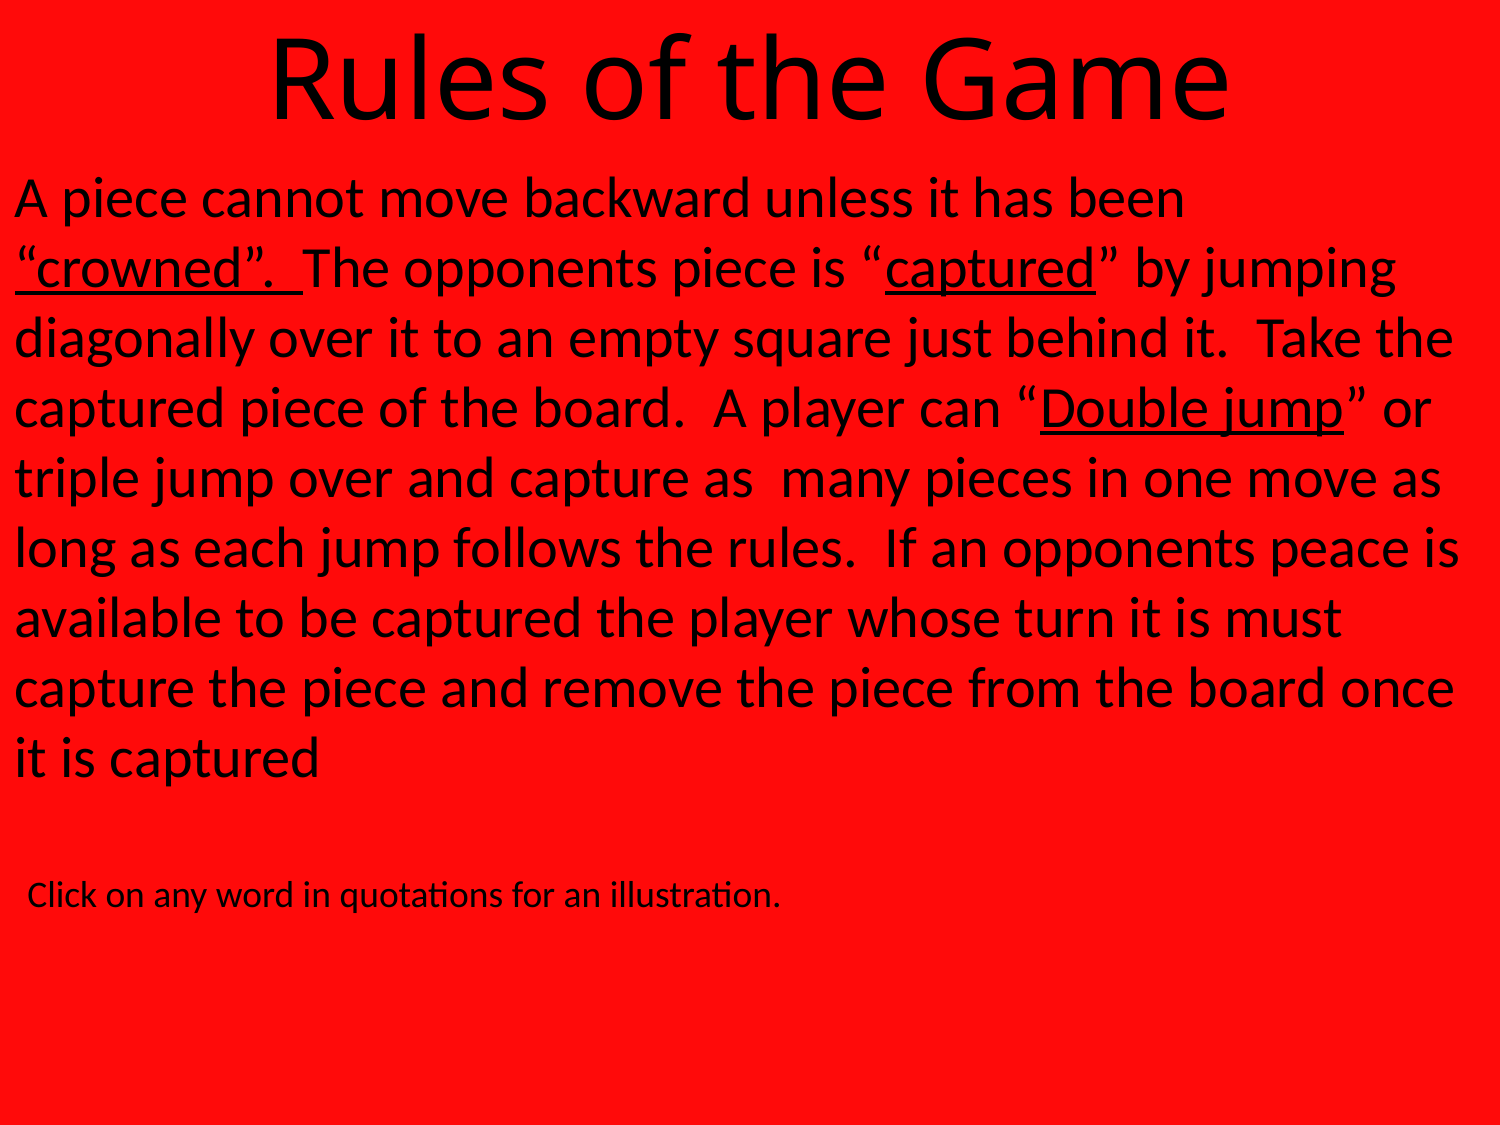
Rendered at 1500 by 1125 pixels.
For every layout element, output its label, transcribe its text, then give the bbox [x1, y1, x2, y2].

text_box Rules of the Game [0, 0, 1500, 150]
text_box A piece cannot move backward unless it has been “crowned”. The opponents piece is “captured” by jumping diagonally over it to an empty square just behind it. Take the captured piece of the board. A player can “Double jump” or triple jump over and capture as many pieces in one move as long as each jump follows the rules. If an opponents peace is available to be captured the player whose turn it is must capture the piece and remove the piece from the board once it is captured [0, 151, 1500, 797]
text_box Click on any word in quotations for an illustration. [12, 862, 1200, 923]
